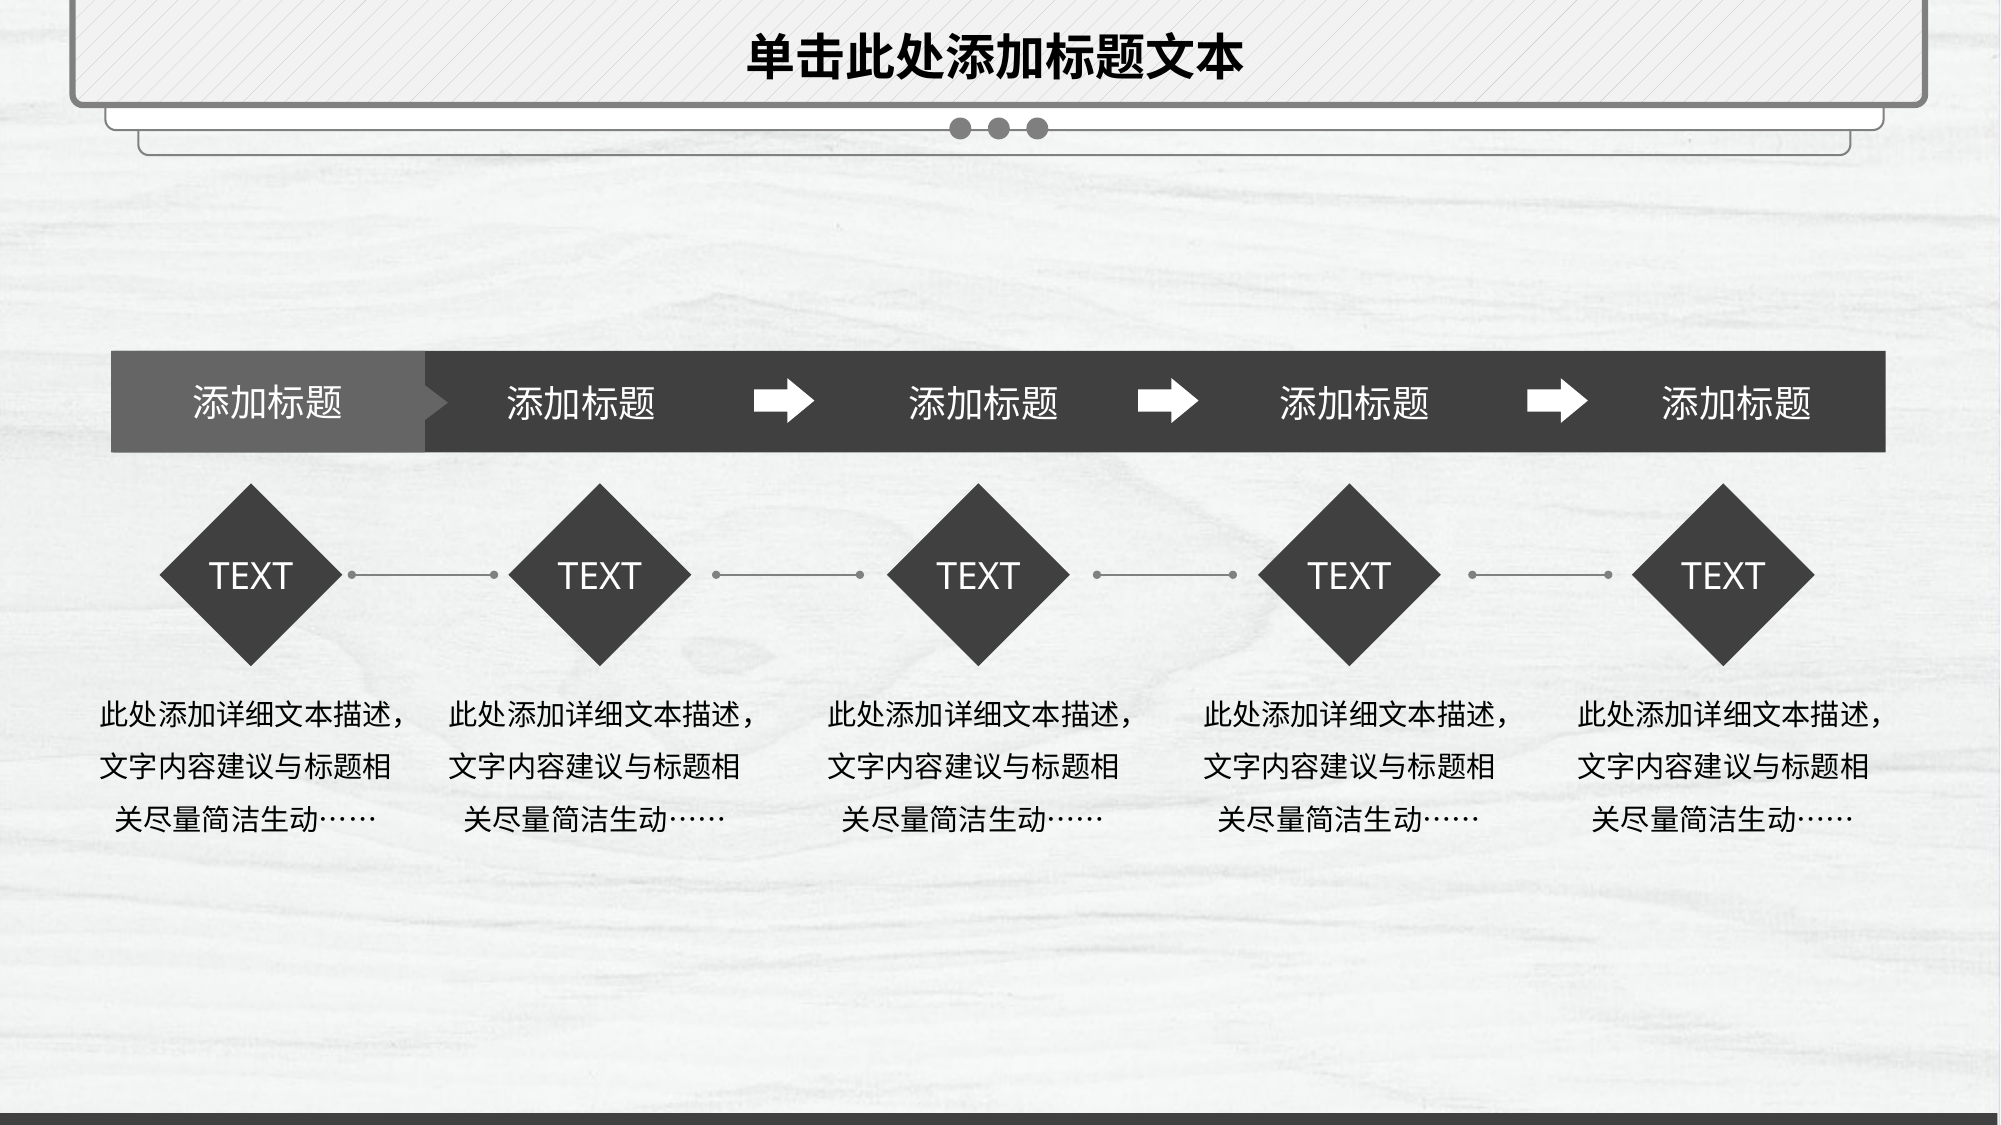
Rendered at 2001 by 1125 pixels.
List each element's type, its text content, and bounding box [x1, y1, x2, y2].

text_box TEXT [1631, 483, 1815, 667]
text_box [448, 350, 1886, 453]
text_box 此处添加详细文本描述，文字内容建议与标题相关尽量简洁生动…… [74, 671, 418, 844]
text_box 单击此处添加标题文本 [638, 18, 1353, 93]
text_box 此处添加详细文本描述，文字内容建议与标题相关尽量简洁生动…… [1177, 671, 1521, 844]
text_box TEXT [886, 483, 1070, 667]
picture [0, 0, 2001, 1125]
text_box TEXT [508, 483, 692, 667]
text_box 此处添加详细文本描述，文字内容建议与标题相关尽量简洁生动…… [801, 671, 1146, 844]
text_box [110, 350, 448, 453]
picture [140, 132, 1849, 154]
text_box 此处添加详细文本描述，文字内容建议与标题相关尽量简洁生动…… [423, 671, 767, 844]
text_box TEXT [1257, 483, 1441, 667]
text_box TEXT [159, 483, 343, 667]
text_box 此处添加详细文本描述，文字内容建议与标题相关尽量简洁生动…… [1551, 671, 1895, 844]
